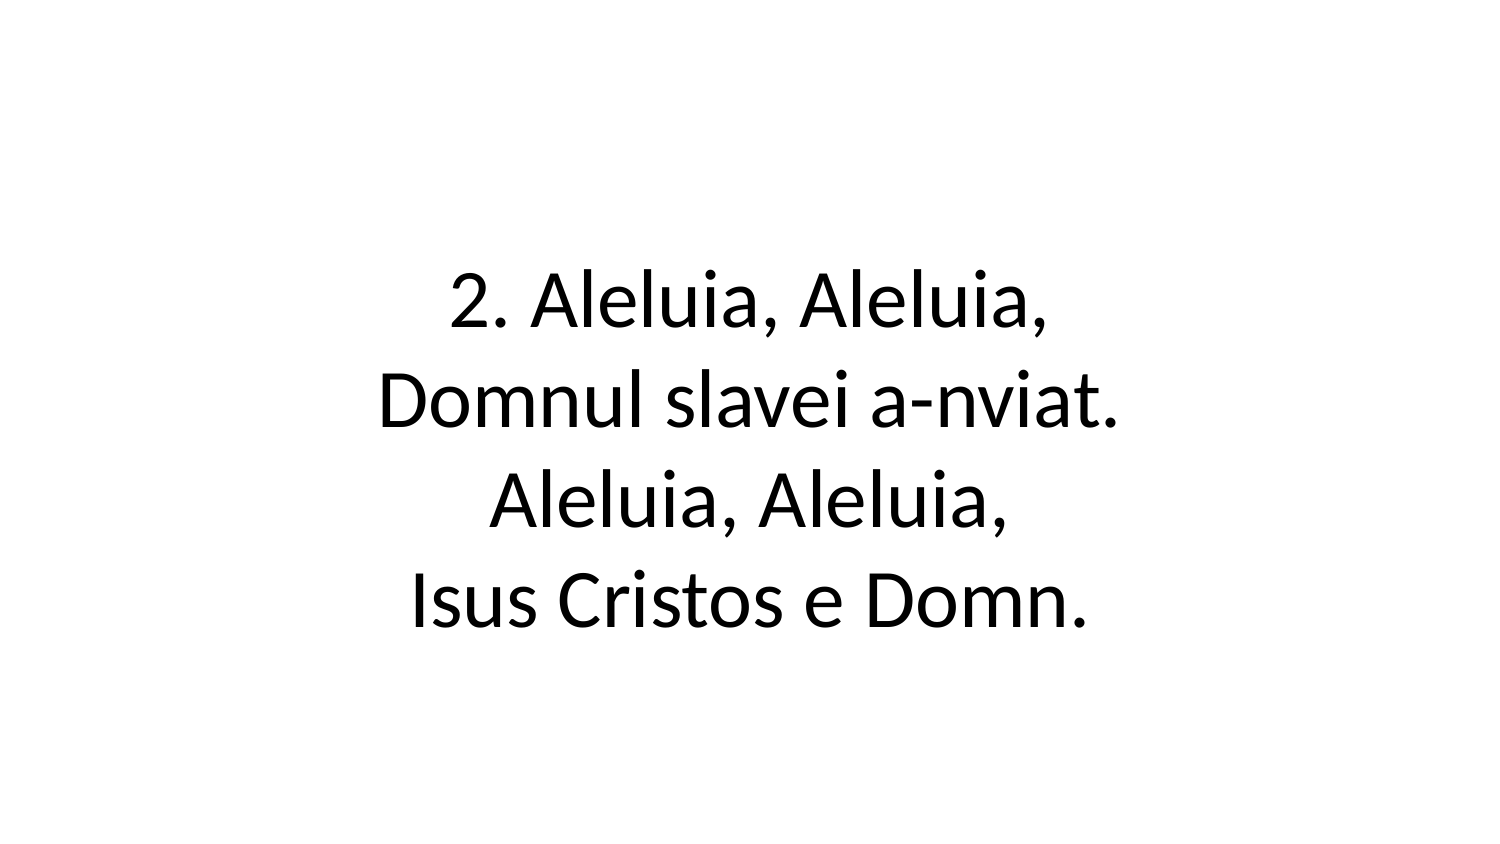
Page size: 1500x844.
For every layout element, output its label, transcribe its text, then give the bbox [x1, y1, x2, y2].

text_box 2. Aleluia, Aleluia, Domnul slavei a-nviat. Aleluia, Aleluia, Isus Cristos e Domn. [362, 192, 1138, 652]
